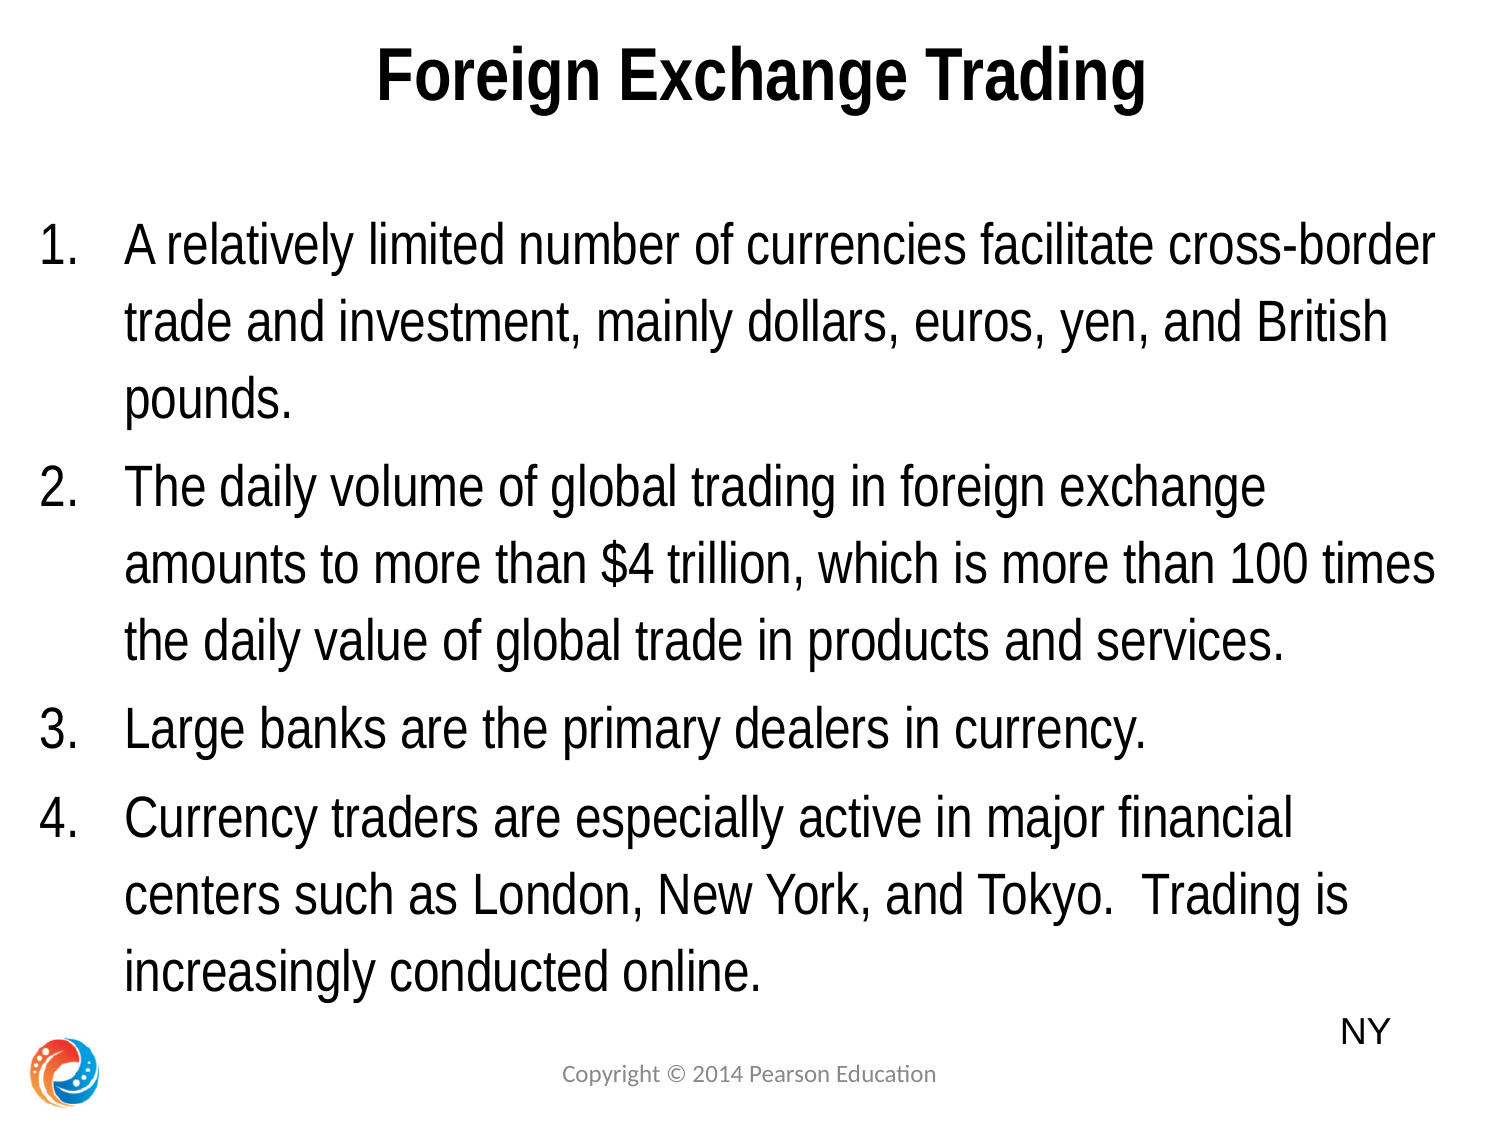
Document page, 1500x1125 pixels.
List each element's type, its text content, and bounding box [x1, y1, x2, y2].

subtitle A relatively limited number of currencies facilitate cross-border trade and investment, mainly dollars, euros, yen, and British pounds. The daily volume of global trading in foreign exchange amounts to more than $4 trillion, which is more than 100 times the daily value of global trade in products and services. Large banks are the primary dealers in currency. Currency traders are especially active in major financial centers such as London, New York, and Tokyo. Trading is increasingly conducted online. [24, 191, 1463, 1067]
text_box NY [1325, 999, 1500, 1060]
picture [23, 1032, 105, 1111]
title Foreign Exchange Trading [124, 1, 1401, 140]
footer Copyright © 2014 Pearson Education [512, 1042, 988, 1103]
